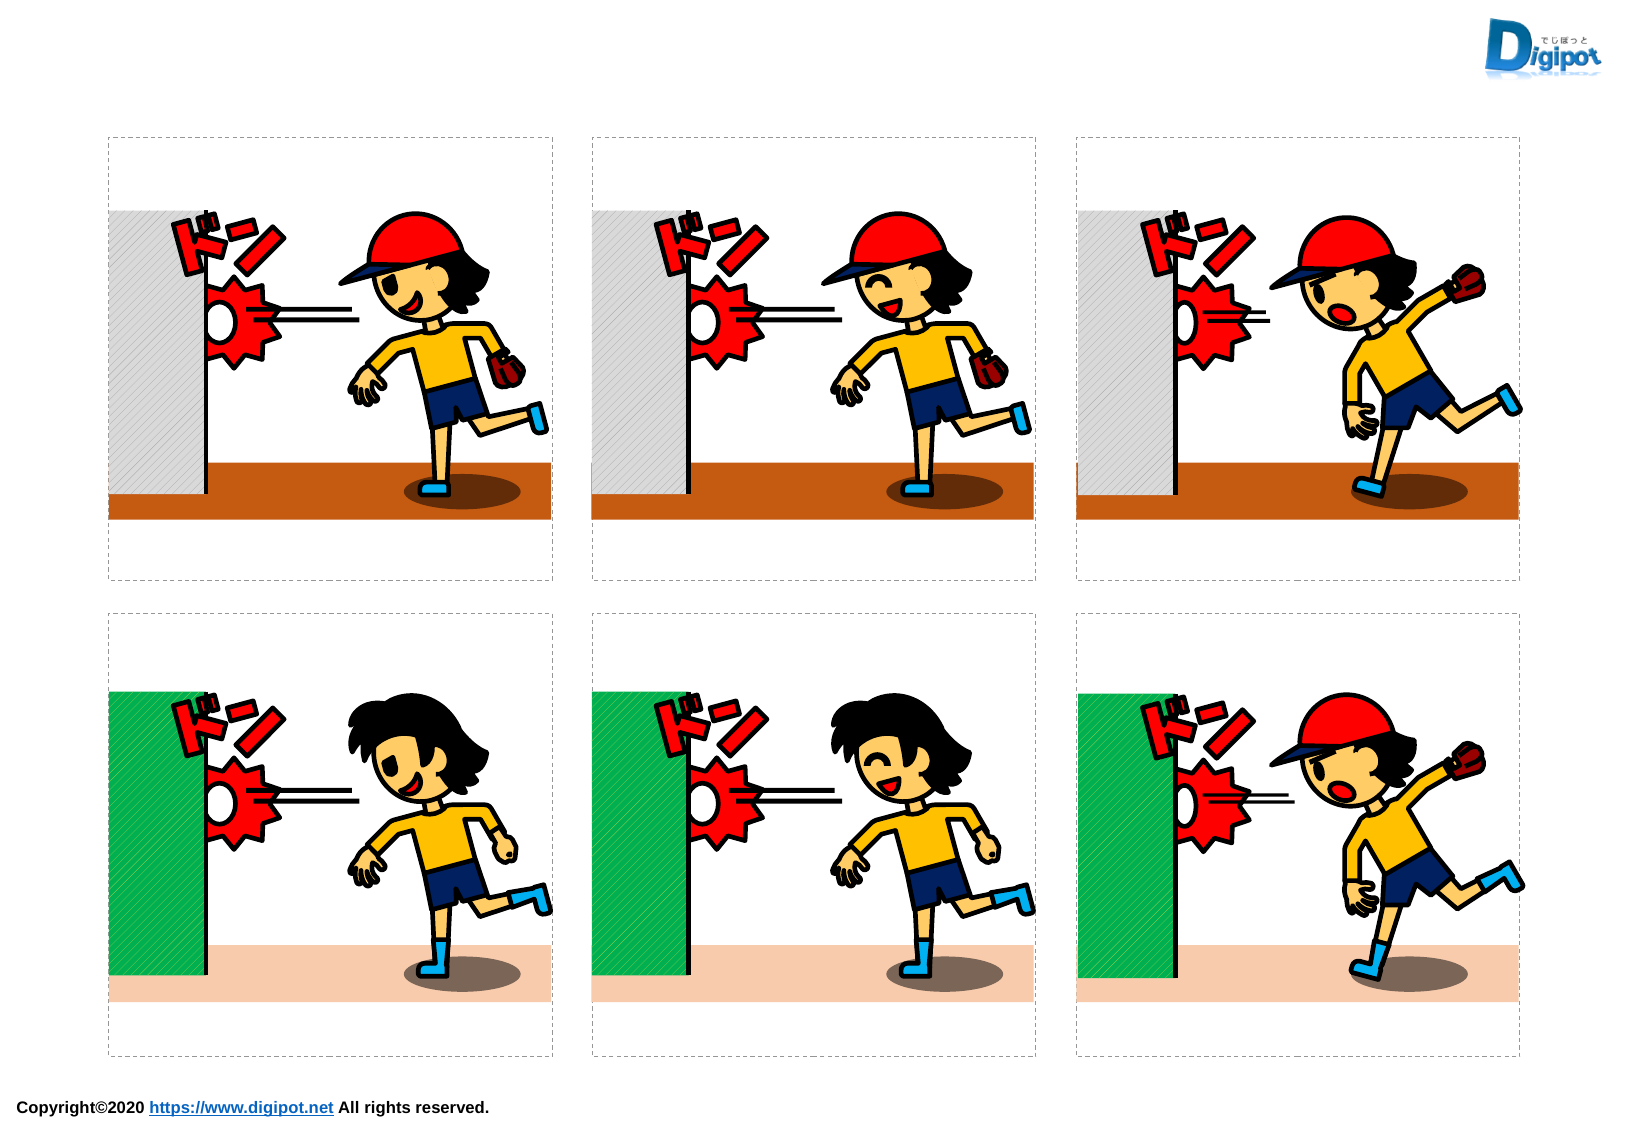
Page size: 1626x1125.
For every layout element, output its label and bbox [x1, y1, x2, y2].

text_box [591, 691, 1034, 1003]
text_box [591, 210, 1034, 520]
text_box [1076, 693, 1519, 1003]
text_box [1076, 210, 1519, 520]
text_box [108, 210, 552, 520]
picture [1485, 18, 1602, 82]
text_box [108, 691, 552, 1003]
